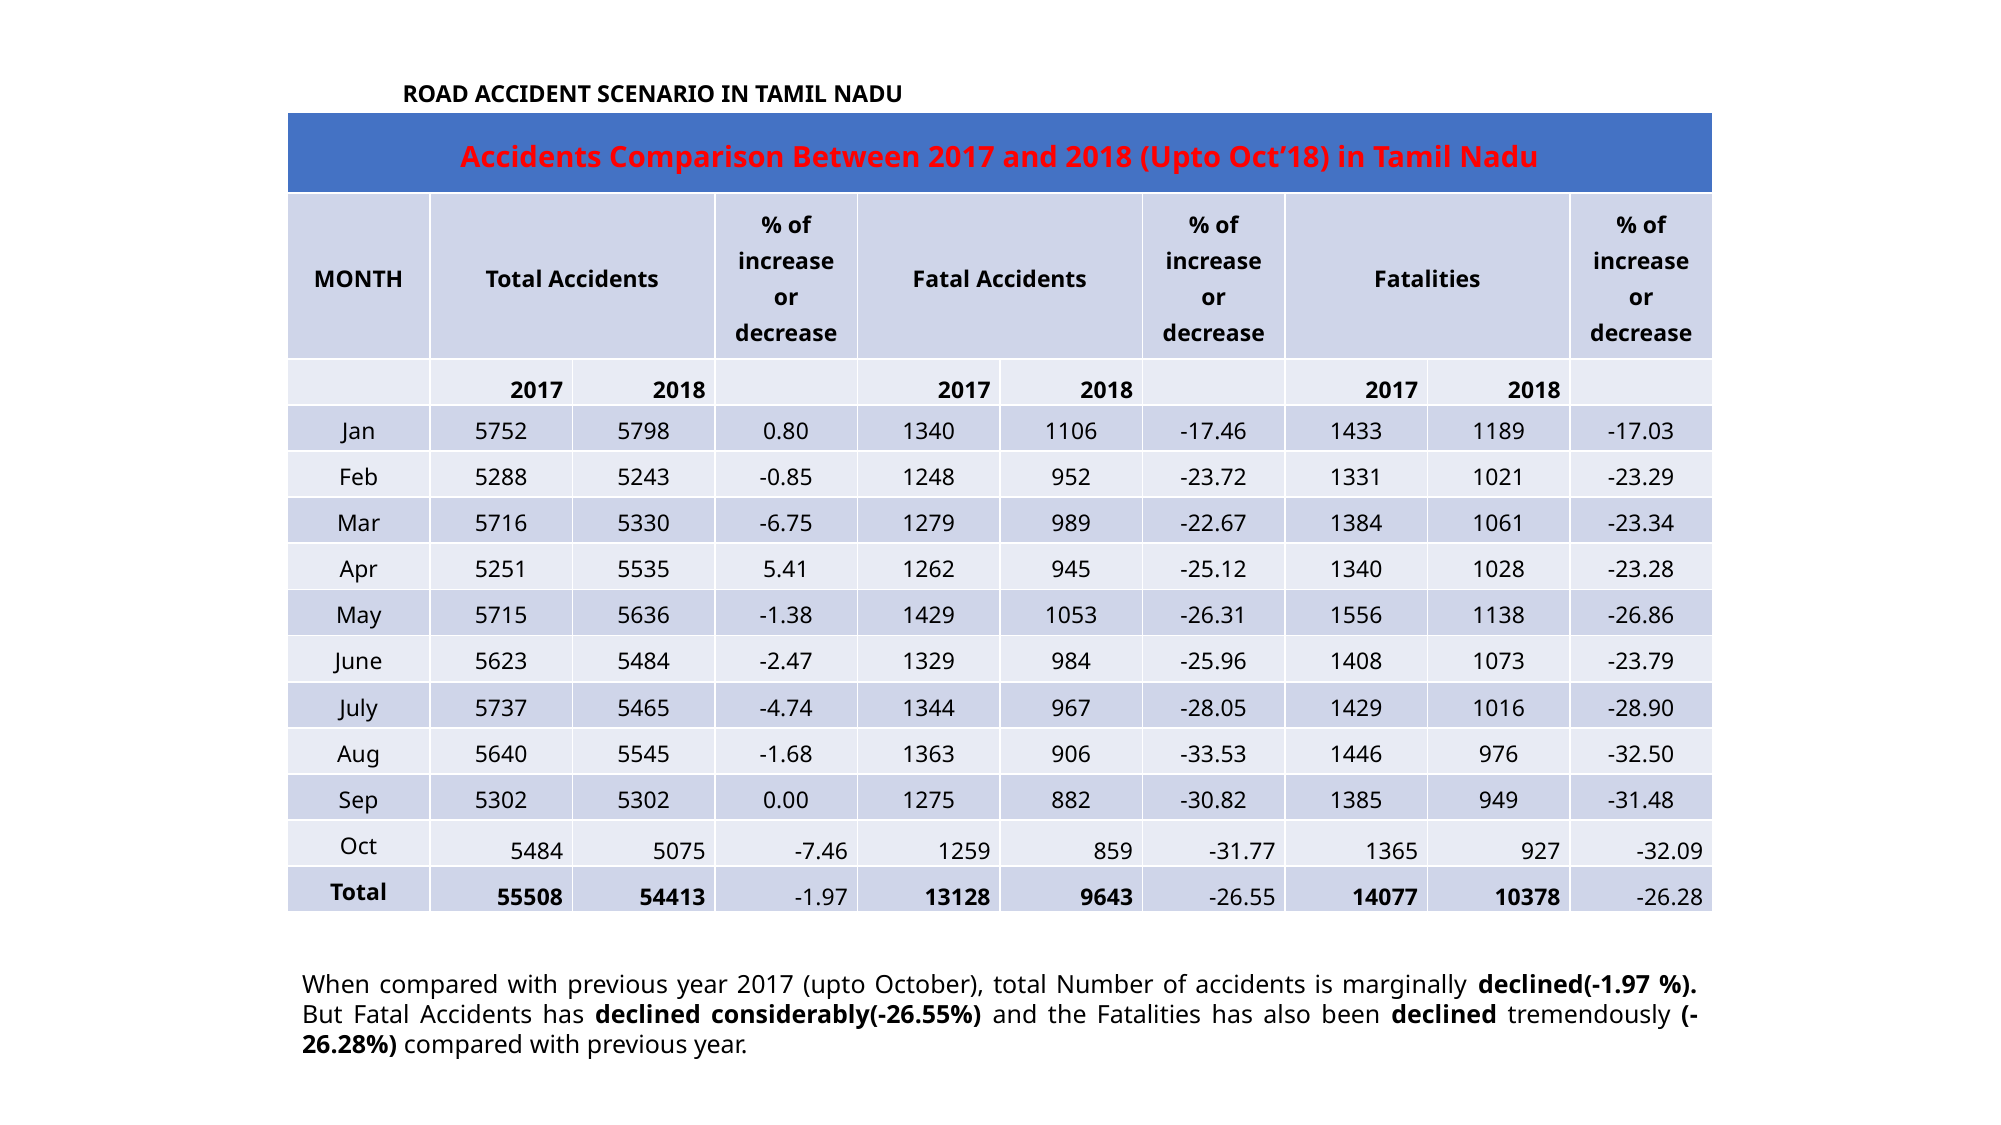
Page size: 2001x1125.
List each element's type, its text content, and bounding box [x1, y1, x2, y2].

table_cell 1385 [1286, 775, 1427, 819]
table_cell 5636 [573, 590, 714, 635]
table_cell Total [288, 867, 429, 911]
table_cell 1106 [1001, 406, 1142, 450]
table_cell Total Accidents [431, 194, 714, 358]
table_cell 5075 [573, 821, 714, 865]
table_cell 1429 [1286, 683, 1427, 727]
table_cell 989 [1001, 498, 1142, 542]
table_cell 1344 [858, 683, 999, 727]
table_cell 5715 [431, 590, 572, 635]
table_cell 984 [1001, 636, 1142, 681]
table_cell 5288 [431, 452, 572, 496]
table_cell 54413 [573, 867, 714, 911]
table_cell -23.79 [1571, 636, 1712, 681]
table_cell 10378 [1428, 867, 1569, 911]
text_box When compared with previous year 2017 (upto October), total Number of accidents is marginally declined(-1.97 %). But Fatal Accidents has declined considerably(-26.55%) and the Fatalities has also been declined tremendously (-26.28%) compared with previous year. [287, 960, 1713, 1066]
table_cell 0.80 [716, 406, 857, 450]
table_cell 5640 [431, 729, 572, 773]
table_cell 906 [1001, 729, 1142, 773]
table_cell 1429 [858, 590, 999, 635]
table_cell 1408 [1286, 636, 1427, 681]
table_cell 5330 [573, 498, 714, 542]
table_cell 5302 [573, 775, 714, 819]
table_cell 5737 [431, 683, 572, 727]
table_cell 5.41 [716, 544, 857, 589]
table_cell 5545 [573, 729, 714, 773]
table_cell [288, 360, 429, 404]
table_header Accidents Comparison Between 2017 and 2018 (Upto Oct’18) in Tamil Nadu [288, 113, 1712, 192]
table_cell Jan [288, 406, 429, 450]
table_cell 55508 [431, 867, 572, 911]
table_cell 1259 [858, 821, 999, 865]
table_cell 5535 [573, 544, 714, 589]
table_cell 14077 [1286, 867, 1427, 911]
table_cell June [288, 636, 429, 681]
table_cell -4.74 [716, 683, 857, 727]
table_cell 5302 [431, 775, 572, 819]
table_cell 5465 [573, 683, 714, 727]
table_cell -32.09 [1571, 821, 1712, 865]
table_cell Fatal Accidents [858, 194, 1142, 358]
table_cell 1433 [1286, 406, 1427, 450]
table_cell 882 [1001, 775, 1142, 819]
table_cell -17.46 [1143, 406, 1284, 450]
table_cell 967 [1001, 683, 1142, 727]
table_cell 5484 [573, 636, 714, 681]
table_cell 1248 [858, 452, 999, 496]
table_cell 952 [1001, 452, 1142, 496]
table_cell 1556 [1286, 590, 1427, 635]
table_cell 5251 [431, 544, 572, 589]
table_cell 1275 [858, 775, 999, 819]
table_cell 1028 [1428, 544, 1569, 589]
table_cell 1365 [1286, 821, 1427, 865]
table_cell 1262 [858, 544, 999, 589]
table_cell -28.90 [1571, 683, 1712, 727]
table_cell -1.38 [716, 590, 857, 635]
table_cell -0.85 [716, 452, 857, 496]
table_cell -23.72 [1143, 452, 1284, 496]
table_cell -28.05 [1143, 683, 1284, 727]
table_cell 5484 [431, 821, 572, 865]
table_cell Fatalities [1286, 194, 1569, 358]
table_cell % of increase or decrease [1571, 194, 1712, 358]
table_cell [716, 360, 857, 404]
table_cell Apr [288, 544, 429, 589]
table_cell 1331 [1286, 452, 1427, 496]
table_cell Mar [288, 498, 429, 542]
table_cell May [288, 590, 429, 635]
table_cell -26.31 [1143, 590, 1284, 635]
table_cell 1021 [1428, 452, 1569, 496]
table_cell July [288, 683, 429, 727]
table_cell MONTH [288, 194, 429, 358]
table_cell 1016 [1428, 683, 1569, 727]
table_cell -25.96 [1143, 636, 1284, 681]
table_cell -26.86 [1571, 590, 1712, 635]
table_cell -32.50 [1571, 729, 1712, 773]
table_cell -1.68 [716, 729, 857, 773]
table_cell 5752 [431, 406, 572, 450]
table_cell 5623 [431, 636, 572, 681]
table_cell 927 [1428, 821, 1569, 865]
table_cell [1571, 360, 1712, 404]
table_cell -23.28 [1571, 544, 1712, 589]
table_cell -23.29 [1571, 452, 1712, 496]
table_cell % of increase or decrease [716, 194, 857, 358]
table_cell 1363 [858, 729, 999, 773]
table_cell -23.34 [1571, 498, 1712, 542]
table_cell 1384 [1286, 498, 1427, 542]
table_cell -1.97 [716, 867, 857, 911]
table_cell 945 [1001, 544, 1142, 589]
table_cell 2018 [1001, 360, 1142, 404]
table_cell -31.77 [1143, 821, 1284, 865]
table_cell 1279 [858, 498, 999, 542]
table_cell -31.48 [1571, 775, 1712, 819]
table_cell -7.46 [716, 821, 857, 865]
table_cell 1053 [1001, 590, 1142, 635]
table_cell -26.28 [1571, 867, 1712, 911]
table_cell [1143, 360, 1284, 404]
table_cell 1340 [1286, 544, 1427, 589]
table_cell Oct [288, 821, 429, 865]
table_cell % of increase or decrease [1143, 194, 1284, 358]
table_cell 2018 [573, 360, 714, 404]
table_cell 2018 [1428, 360, 1569, 404]
table_cell Sep [288, 775, 429, 819]
table_cell 976 [1428, 729, 1569, 773]
table_cell 0.00 [716, 775, 857, 819]
table_cell 1189 [1428, 406, 1569, 450]
table_cell 9643 [1001, 867, 1142, 911]
table_cell -22.67 [1143, 498, 1284, 542]
table_cell 859 [1001, 821, 1142, 865]
table_cell 1340 [858, 406, 999, 450]
table_cell 5243 [573, 452, 714, 496]
table_cell 5798 [573, 406, 714, 450]
table_cell Feb [288, 452, 429, 496]
table_cell -30.82 [1143, 775, 1284, 819]
table_cell 2017 [1286, 360, 1427, 404]
table_cell 1446 [1286, 729, 1427, 773]
table_cell -26.55 [1143, 867, 1284, 911]
table_cell 1138 [1428, 590, 1569, 635]
table_cell 1073 [1428, 636, 1569, 681]
table_cell 2017 [858, 360, 999, 404]
table_cell -17.03 [1571, 406, 1712, 450]
table_cell 2017 [431, 360, 572, 404]
title ROAD ACCIDENT SCENARIO IN TAMIL NADU [387, 50, 1613, 112]
table_cell 5716 [431, 498, 572, 542]
table_cell 13128 [858, 867, 999, 911]
table_cell -2.47 [716, 636, 857, 681]
table_cell 1061 [1428, 498, 1569, 542]
table_cell 949 [1428, 775, 1569, 819]
table_cell -33.53 [1143, 729, 1284, 773]
table_cell -6.75 [716, 498, 857, 542]
table_cell 1329 [858, 636, 999, 681]
table_cell -25.12 [1143, 544, 1284, 589]
table_cell Aug [288, 729, 429, 773]
